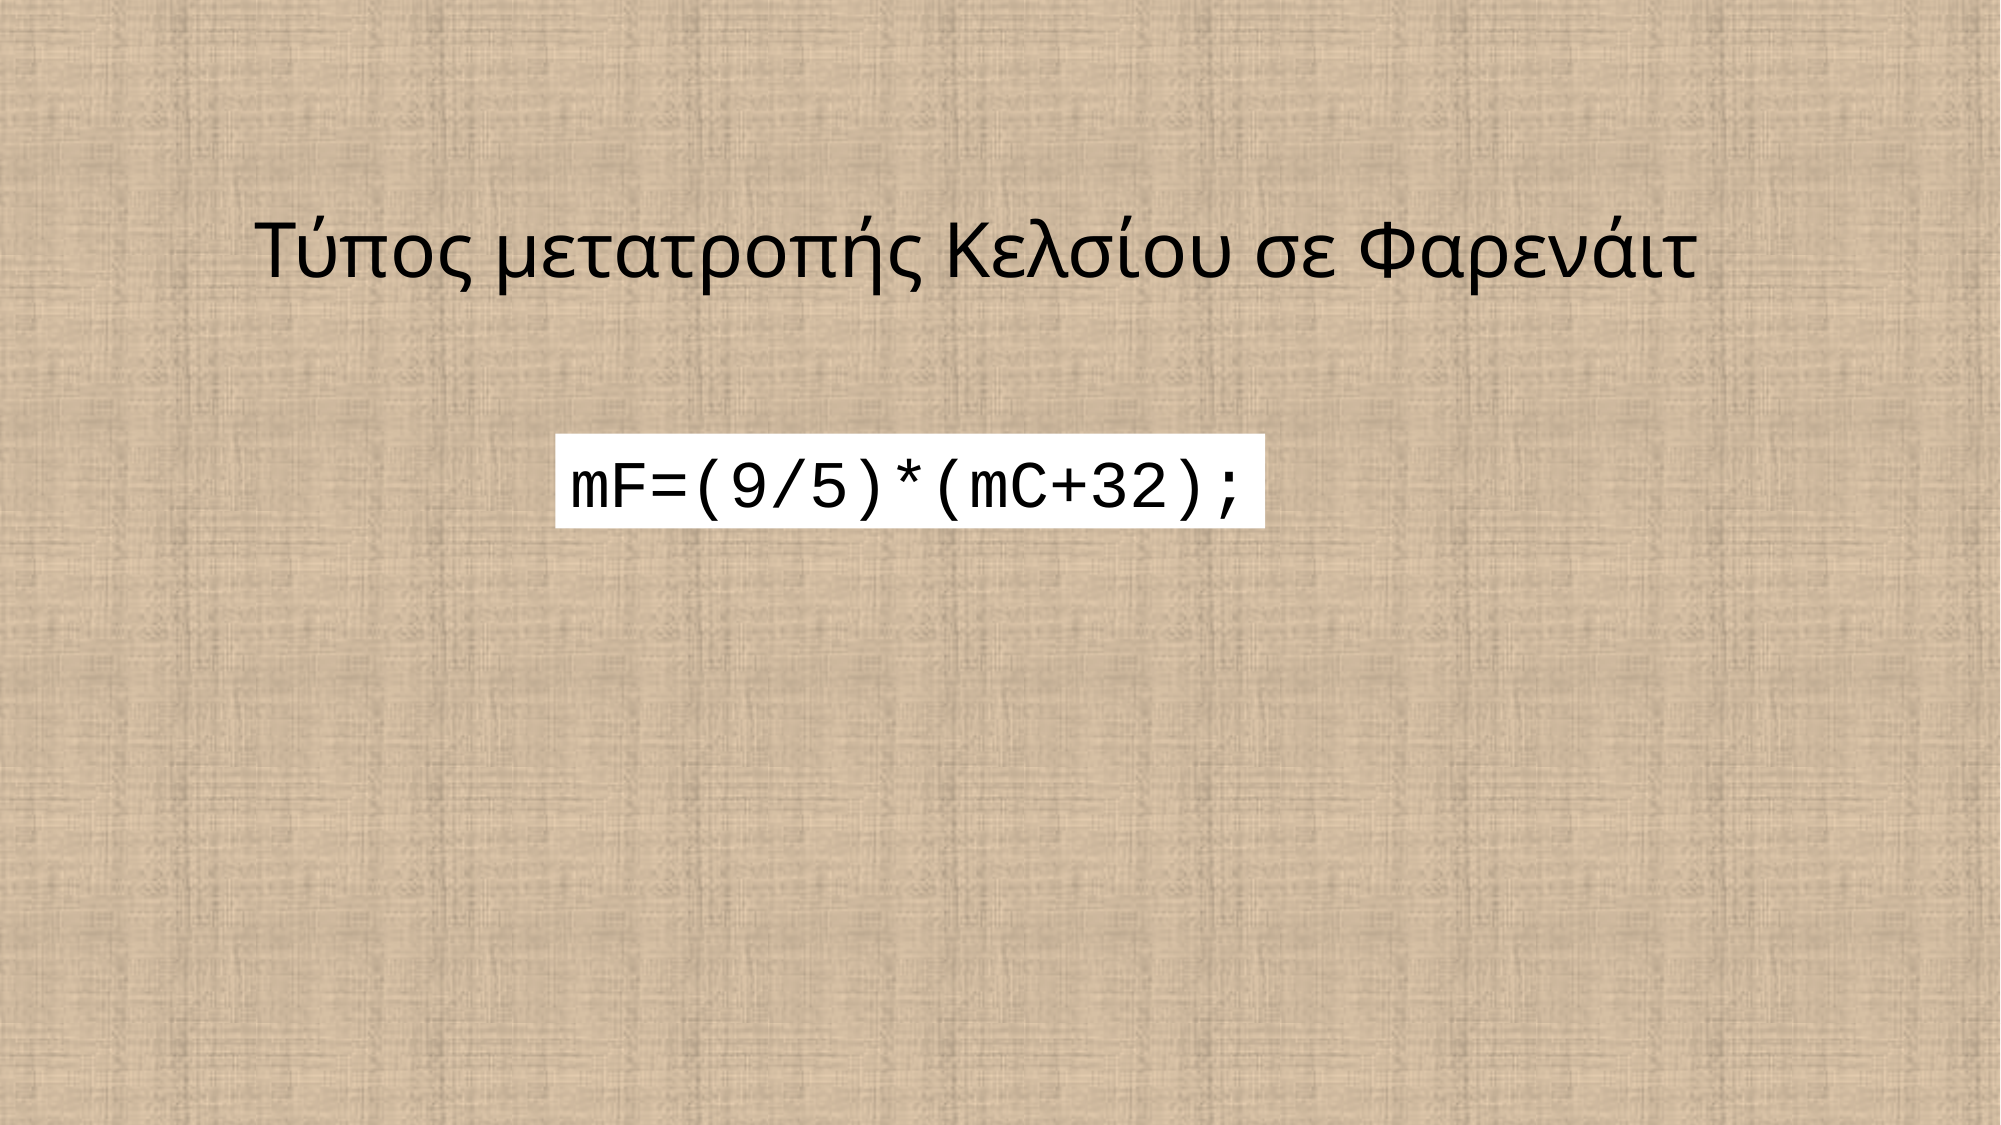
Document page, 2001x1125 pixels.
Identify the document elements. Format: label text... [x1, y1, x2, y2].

text_box mF=(9/5)*(mC+32); [555, 433, 1266, 529]
title Τύπος μετατροπής Κελσίου σε Φαρενάιτ [227, 53, 1728, 302]
